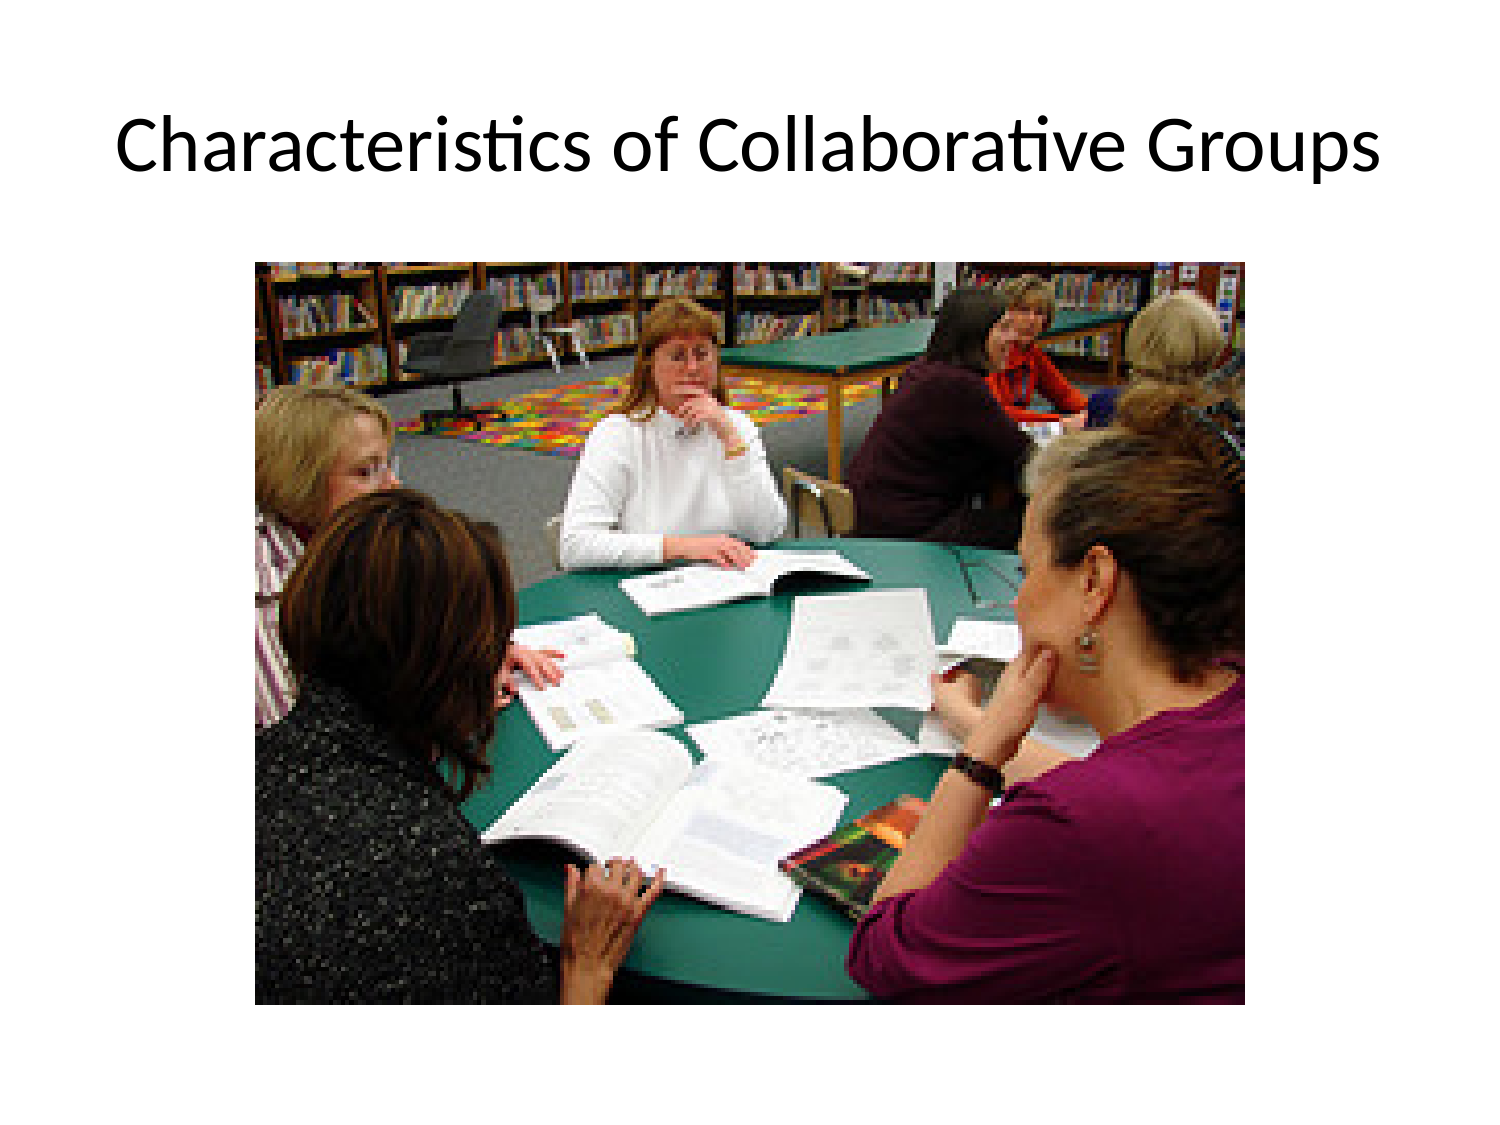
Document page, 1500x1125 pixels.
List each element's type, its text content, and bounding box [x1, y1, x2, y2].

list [74, 262, 1426, 1006]
title Characteristics of Collaborative Groups [75, 45, 1425, 233]
